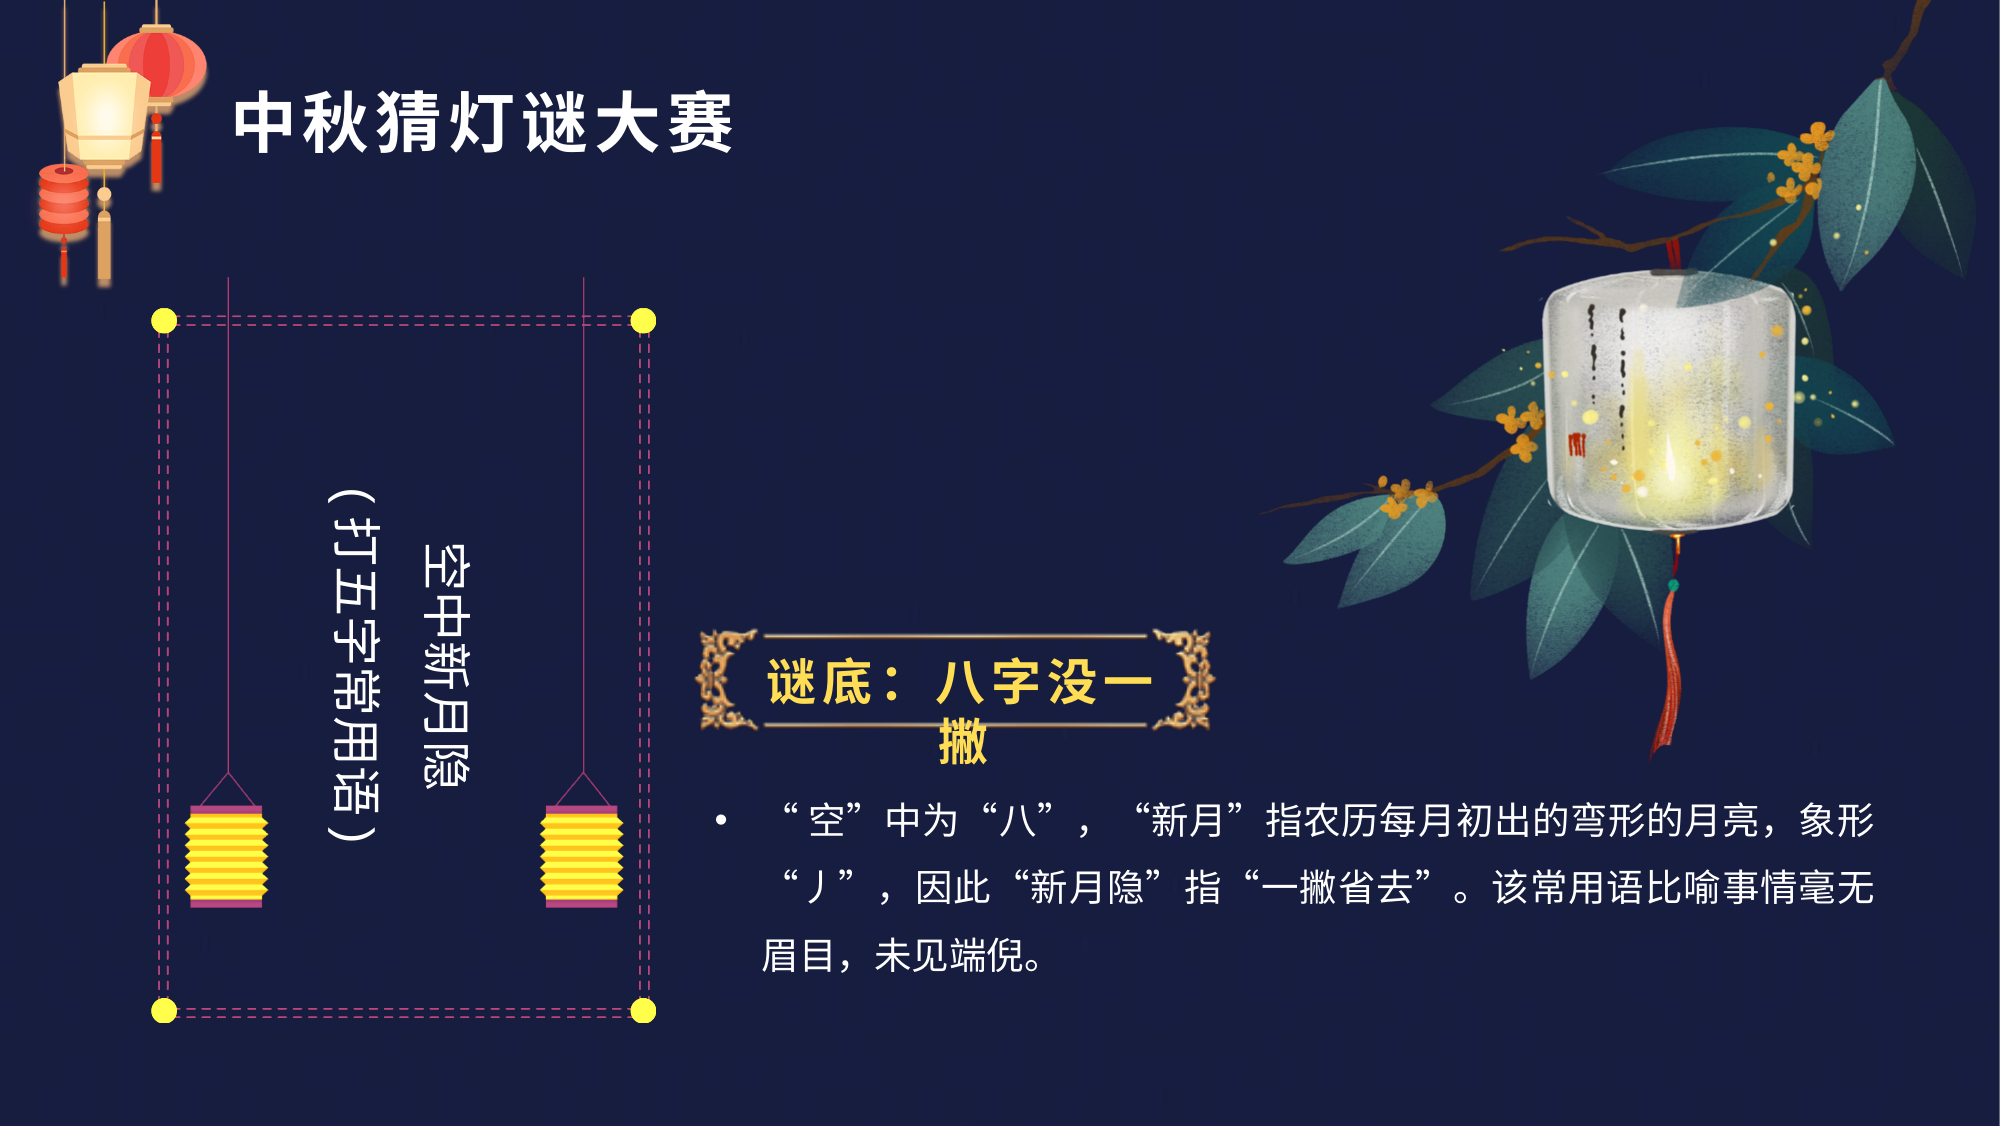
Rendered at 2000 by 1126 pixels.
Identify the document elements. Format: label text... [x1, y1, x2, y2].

picture [0, 0, 2000, 1126]
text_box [151, 277, 656, 1023]
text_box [665, 595, 1178, 780]
text_box 中秋猜灯谜大赛 [217, 72, 1000, 168]
text_box “空”中为“八”，“新月”指农历每月初出的弯形的月亮，象形“丿”，因此“新月隐”指“一撇省去”。该常用语比喻事情毫无眉目，未见端倪。 [699, 780, 1890, 984]
